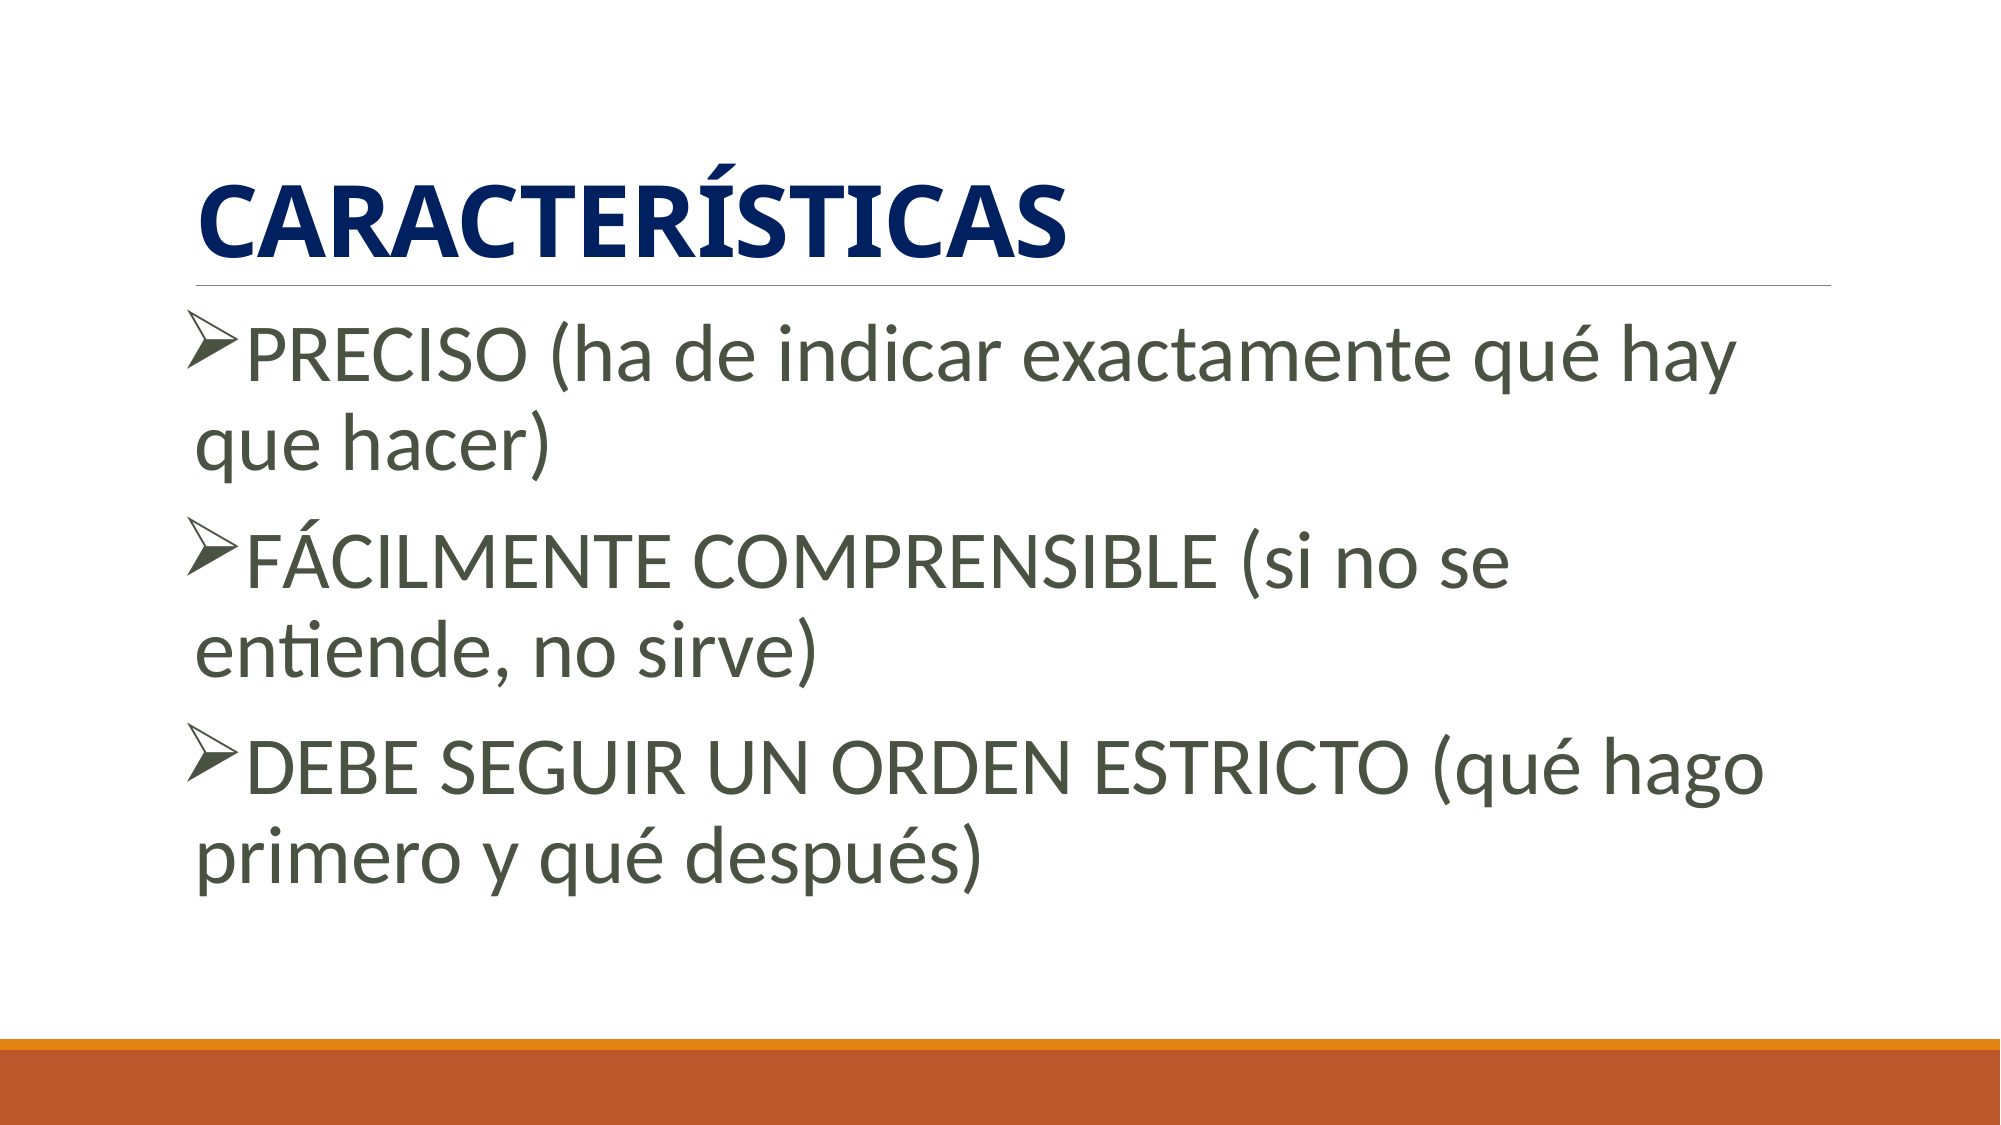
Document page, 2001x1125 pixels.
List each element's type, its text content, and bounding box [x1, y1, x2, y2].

title CARACTERÍSTICAS [180, 47, 1830, 285]
list PRECISO (ha de indicar exactamente qué hay que hacer) FÁCILMENTE COMPRENSIBLE (si no se entiende, no sirve) DEBE SEGUIR UN ORDEN ESTRICTO (qué hago primero y qué después) [180, 302, 1830, 963]
